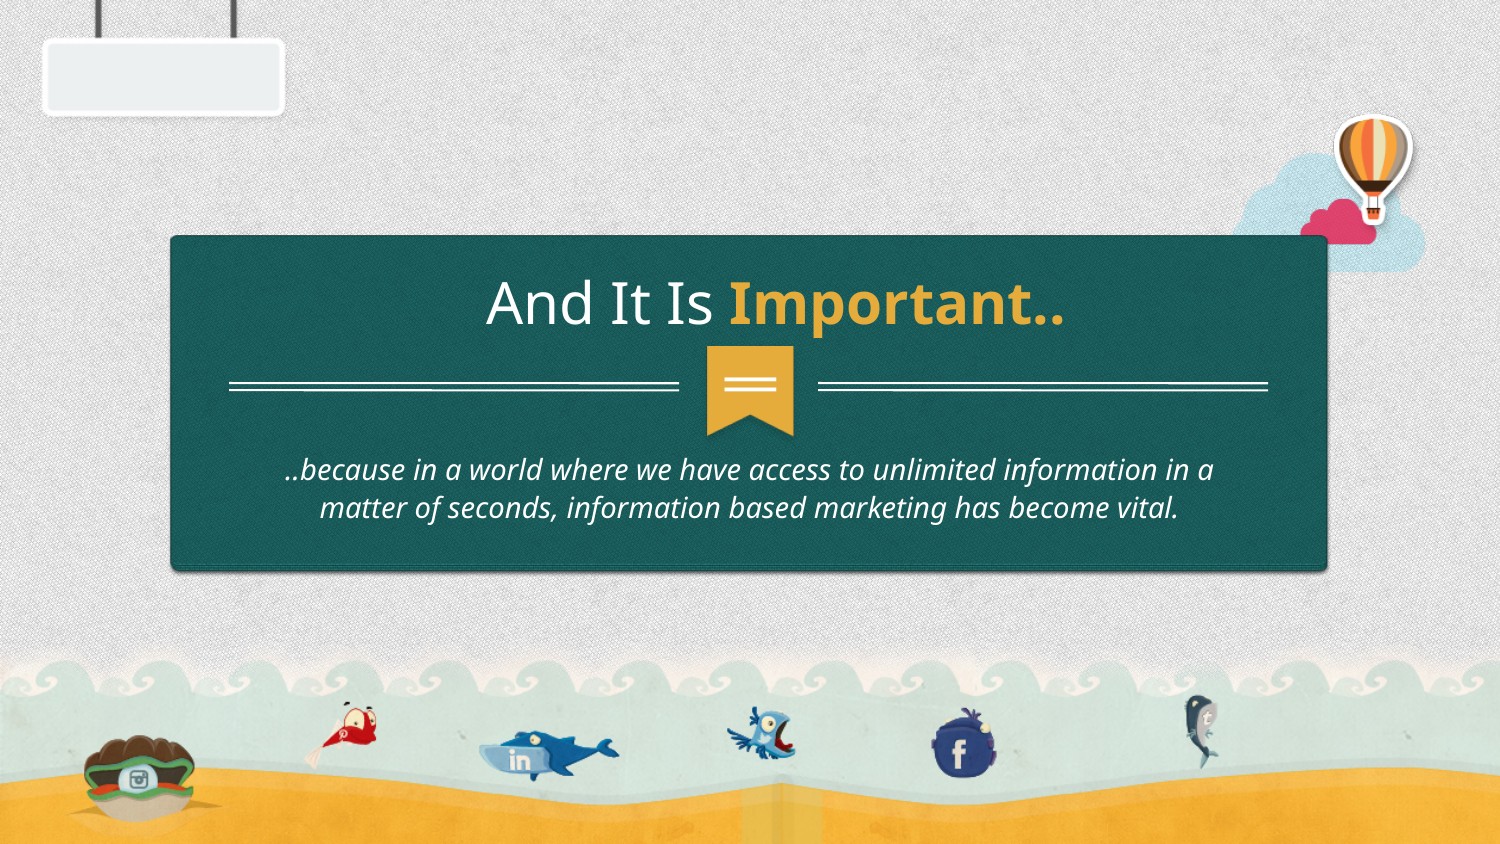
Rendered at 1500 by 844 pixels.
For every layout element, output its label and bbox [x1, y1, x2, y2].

picture [0, 0, 1500, 844]
text_box [228, 346, 1269, 448]
